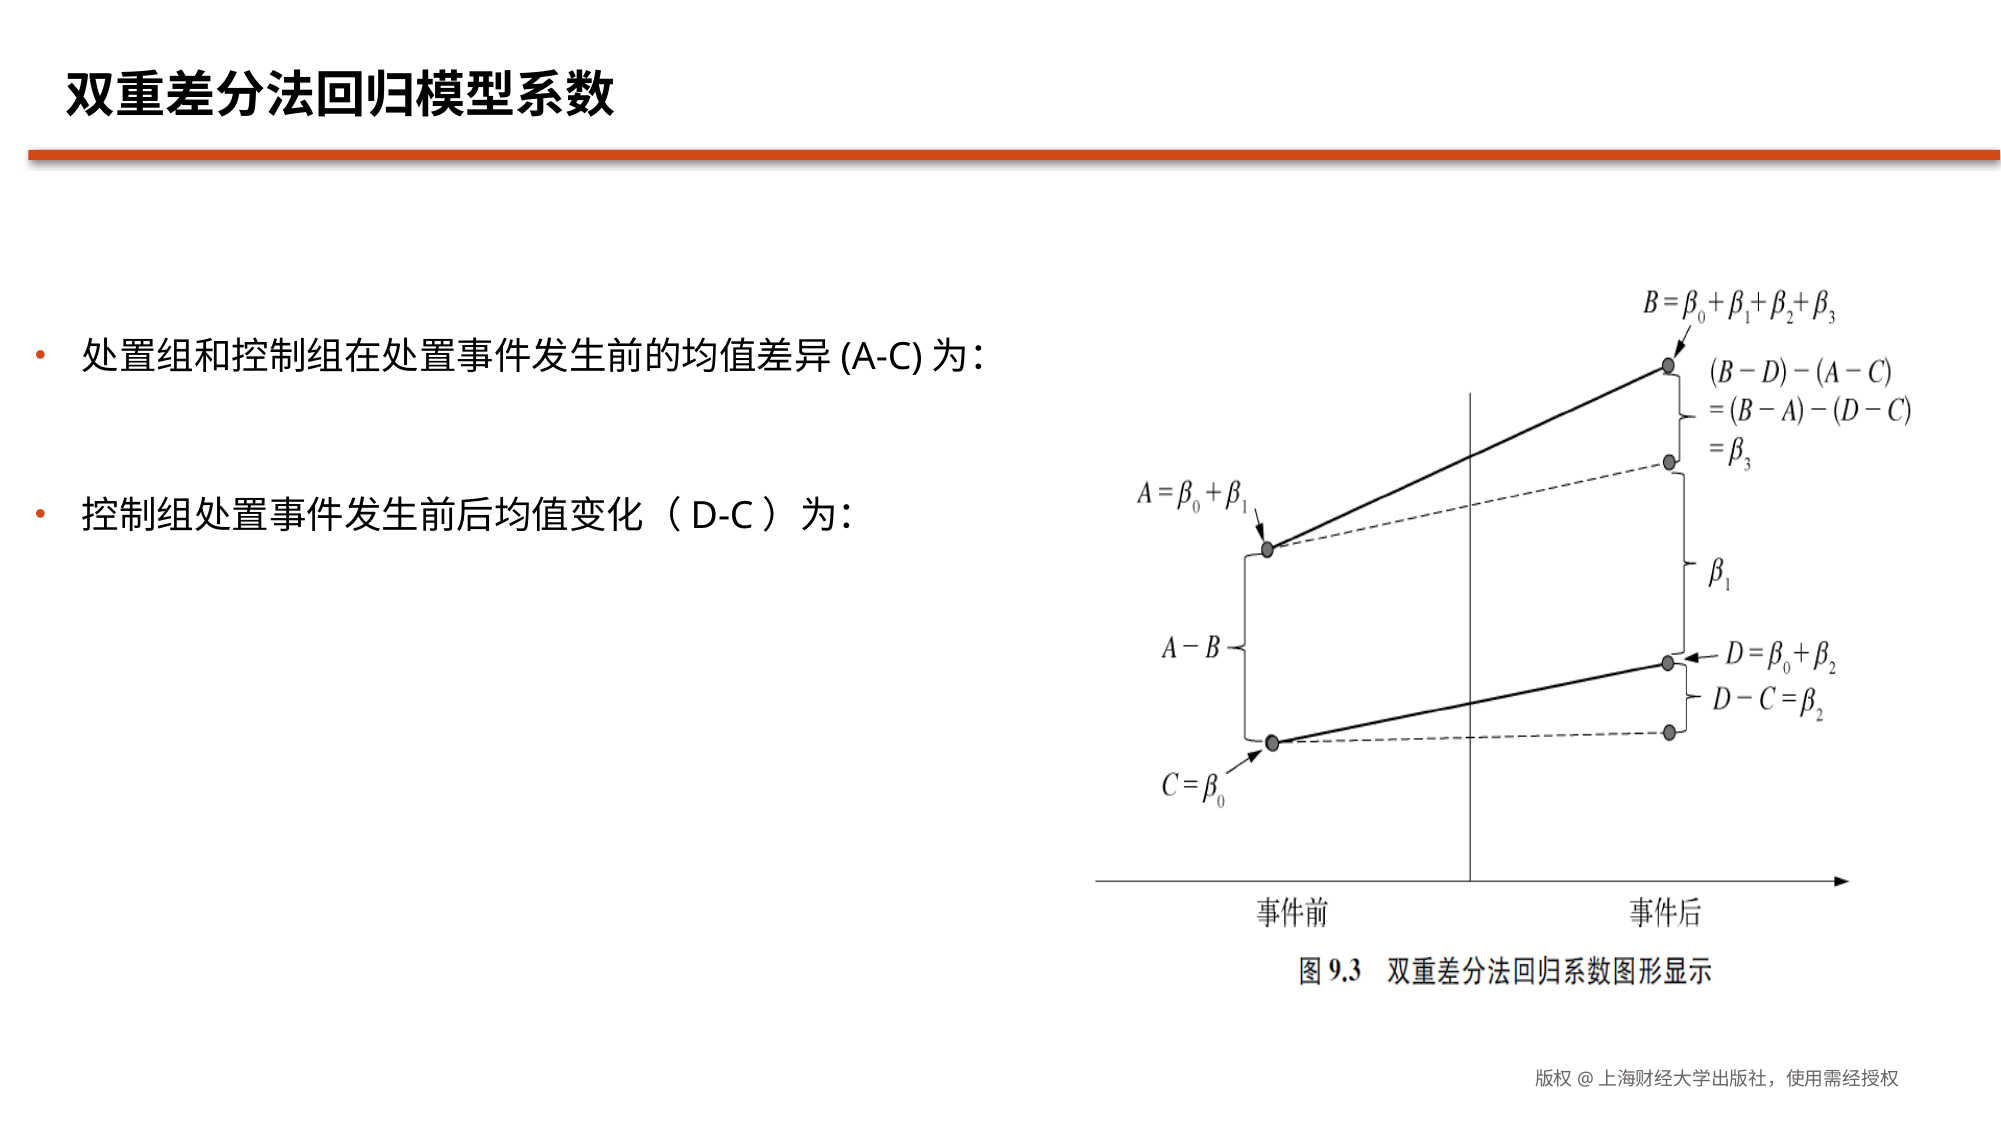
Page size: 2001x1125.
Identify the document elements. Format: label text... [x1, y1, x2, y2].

title 双重差分法回归模型系数 [50, 50, 1825, 138]
footer 版权@上海财经大学出版社，使用需经授权 [1483, 1053, 1950, 1109]
picture [1061, 247, 1975, 1044]
